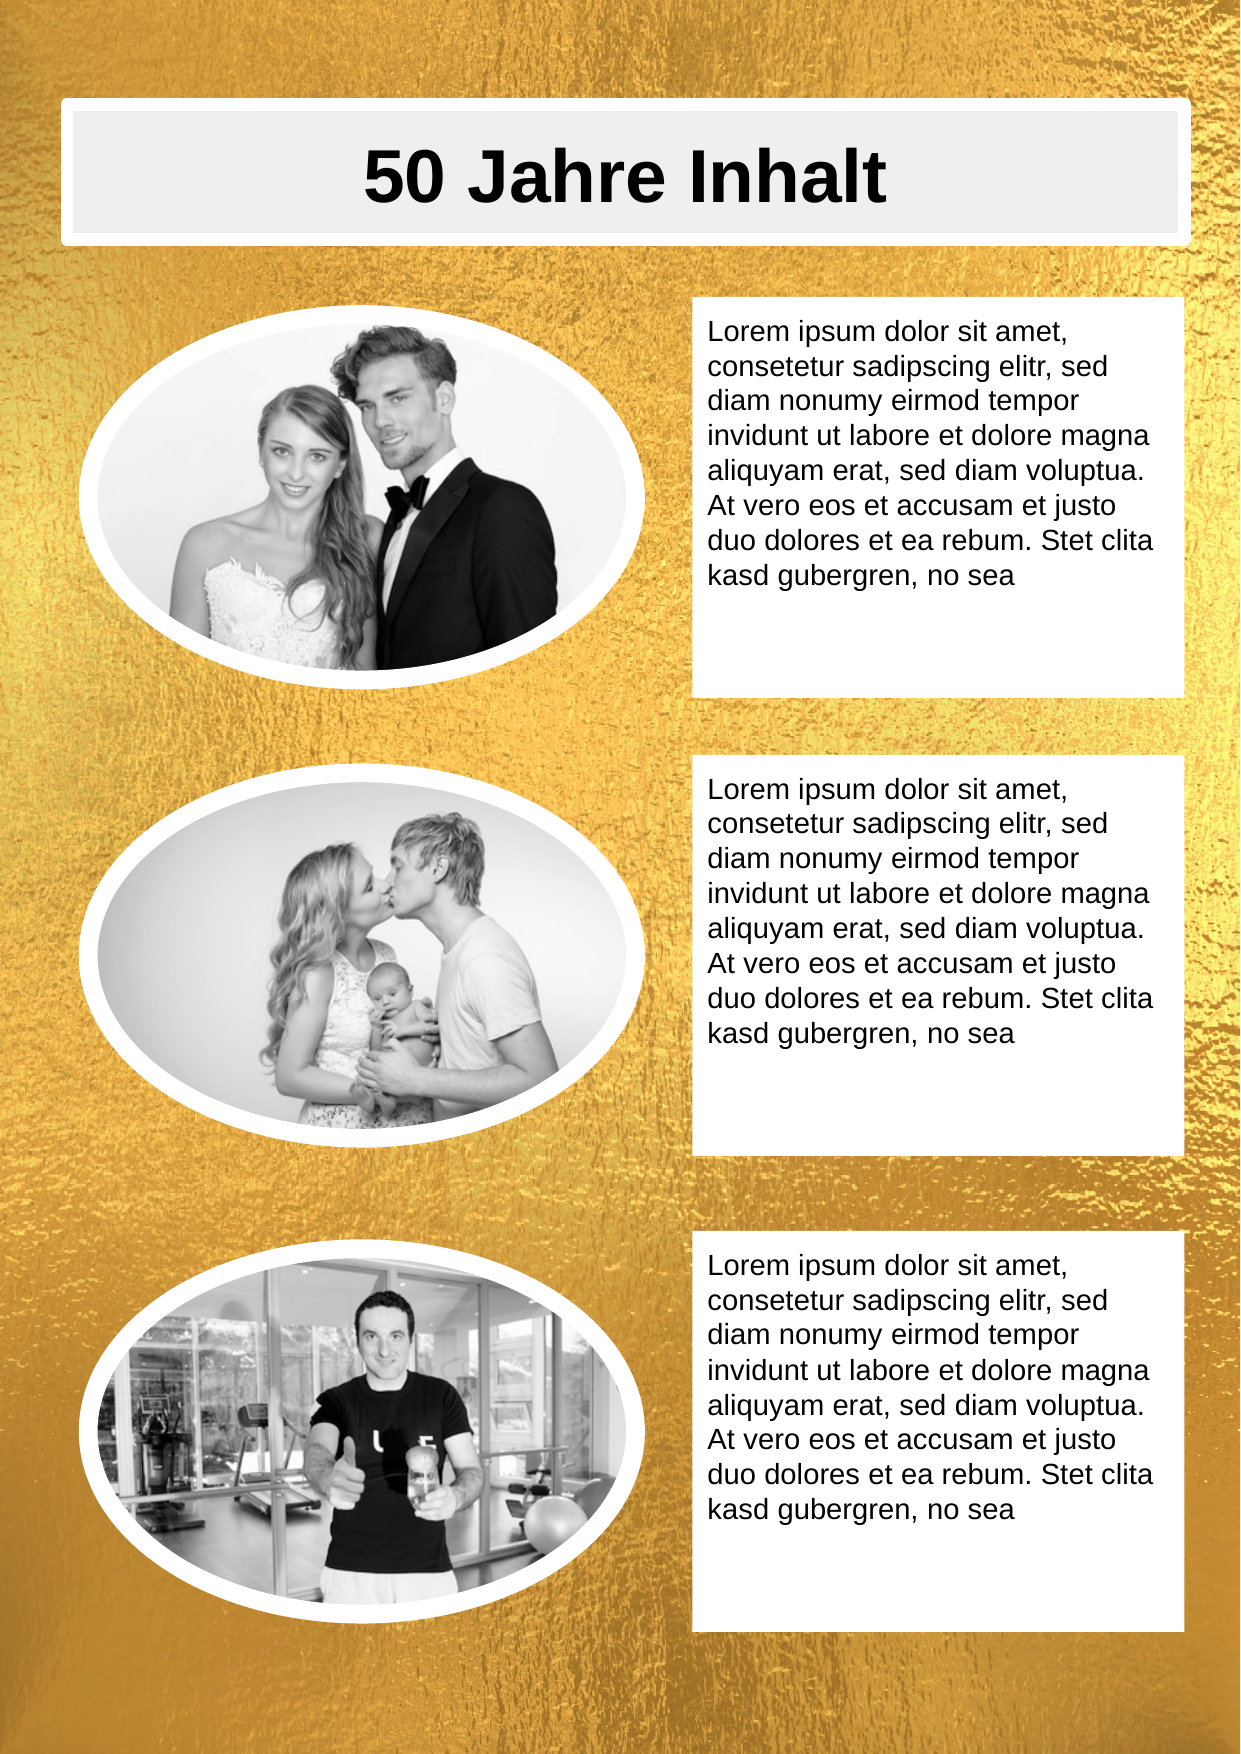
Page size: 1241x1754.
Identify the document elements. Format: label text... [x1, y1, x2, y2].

text_box Lorem ipsum dolor sit amet, consetetur sadipscing elitr, sed diam nonumy eirmod tempor invidunt ut labore et dolore magna aliquyam erat, sed diam voluptua. At vero eos et accusam et justo duo dolores et ea rebum. Stet clita kasd gubergren, no sea [692, 1230, 1185, 1632]
text_box Lorem ipsum dolor sit amet, consetetur sadipscing elitr, sed diam nonumy eirmod tempor invidunt ut labore et dolore magna aliquyam erat, sed diam voluptua. At vero eos et accusam et justo duo dolores et ea rebum. Stet clita kasd gubergren, no sea [692, 296, 1185, 698]
picture [0, 0, 1241, 1754]
text_box 50 Jahre Inhalt [66, 104, 1185, 240]
text_box Lorem ipsum dolor sit amet, consetetur sadipscing elitr, sed diam nonumy eirmod tempor invidunt ut labore et dolore magna aliquyam erat, sed diam voluptua. At vero eos et accusam et justo duo dolores et ea rebum. Stet clita kasd gubergren, no sea [692, 754, 1185, 1156]
